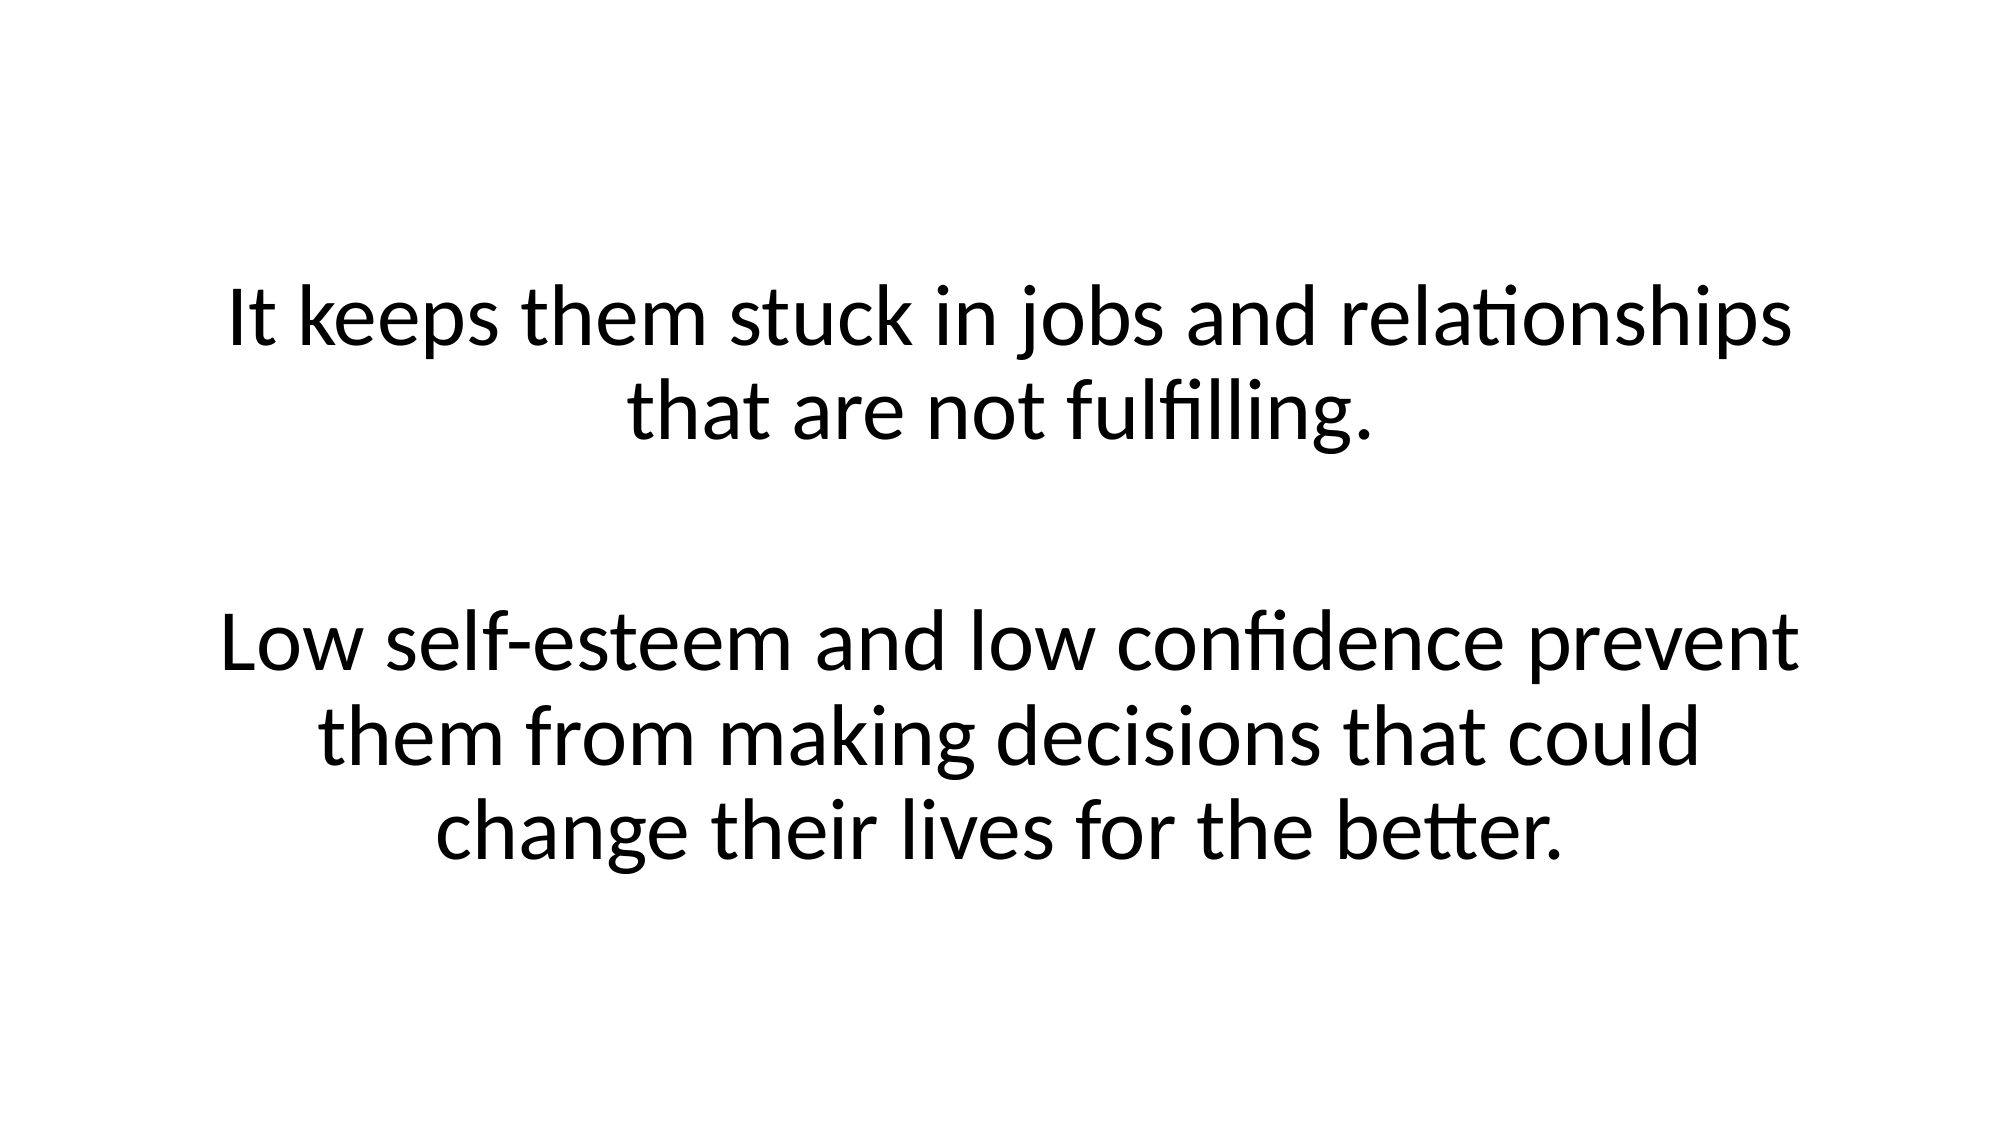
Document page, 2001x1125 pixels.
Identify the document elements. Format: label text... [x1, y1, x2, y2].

list It keeps them stuck in jobs and relationships that are not fulfilling. Low self-esteem and low confidence prevent them from making decisions that could change their lives for the better. [178, 262, 1843, 677]
